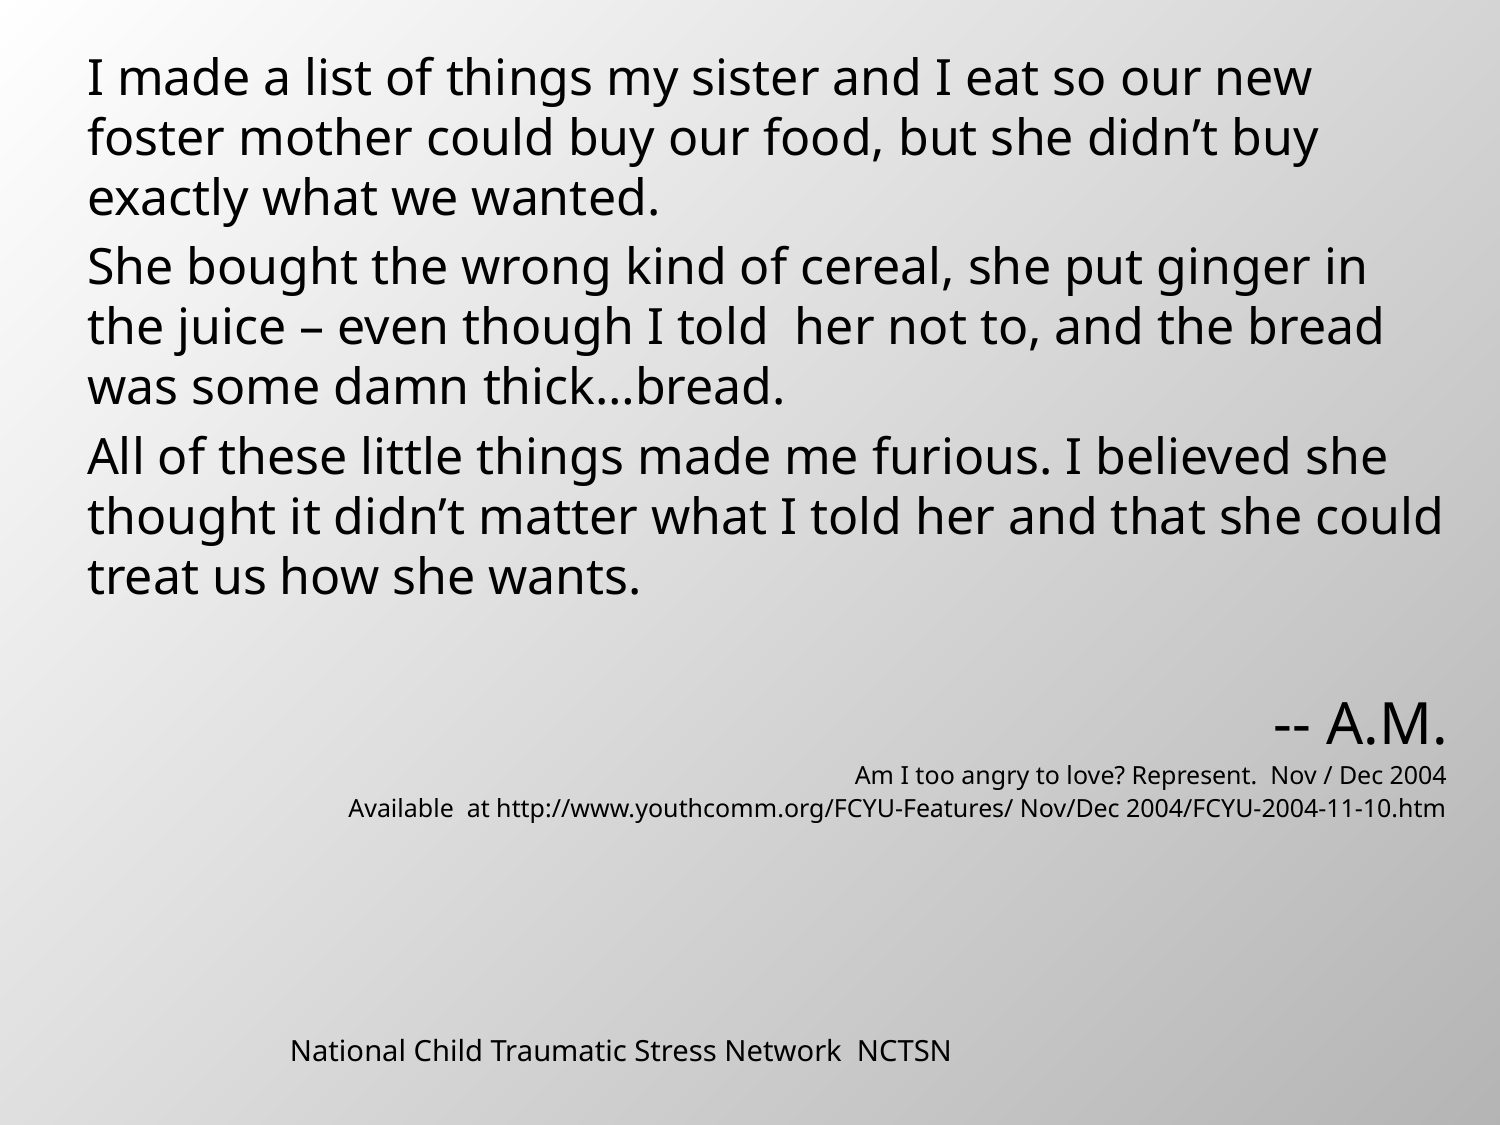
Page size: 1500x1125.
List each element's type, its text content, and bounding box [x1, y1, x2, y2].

text_box National Child Traumatic Stress Network NCTSN [274, 1024, 1100, 1075]
list I made a list of things my sister and I eat so our new foster mother could buy our food, but she didn’t buy exactly what we wanted. She bought the wrong kind of cereal, she put ginger in the juice – even though I told her not to, and the bread was some damn thick…bread. All of these little things made me furious. I believed she thought it didn’t matter what I told her and that she could treat us how she wants. -- A.M. Am I too angry to love? Represent. Nov / Dec 2004 Available at http://www.youthcomm.org/FCYU-Features/ Nov/Dec 2004/FCYU-2004-11-10.htm [50, 37, 1463, 913]
